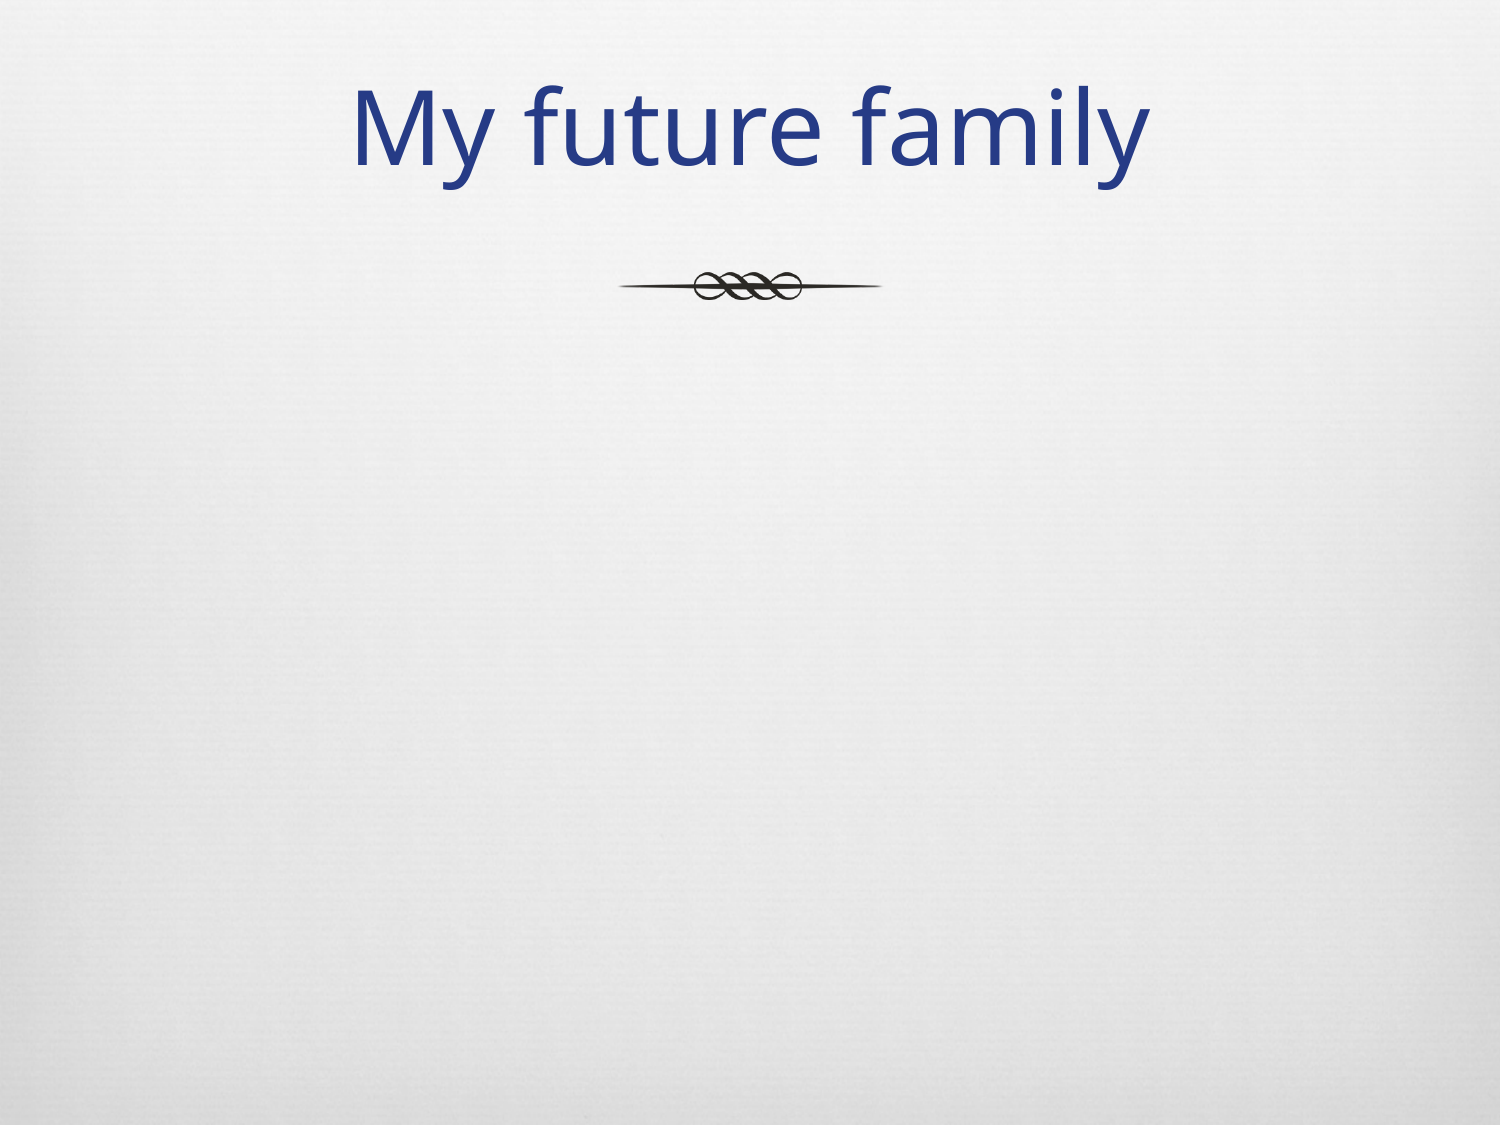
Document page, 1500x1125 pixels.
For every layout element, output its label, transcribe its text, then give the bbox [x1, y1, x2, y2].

picture [615, 272, 885, 300]
title My future family [112, 11, 1388, 236]
